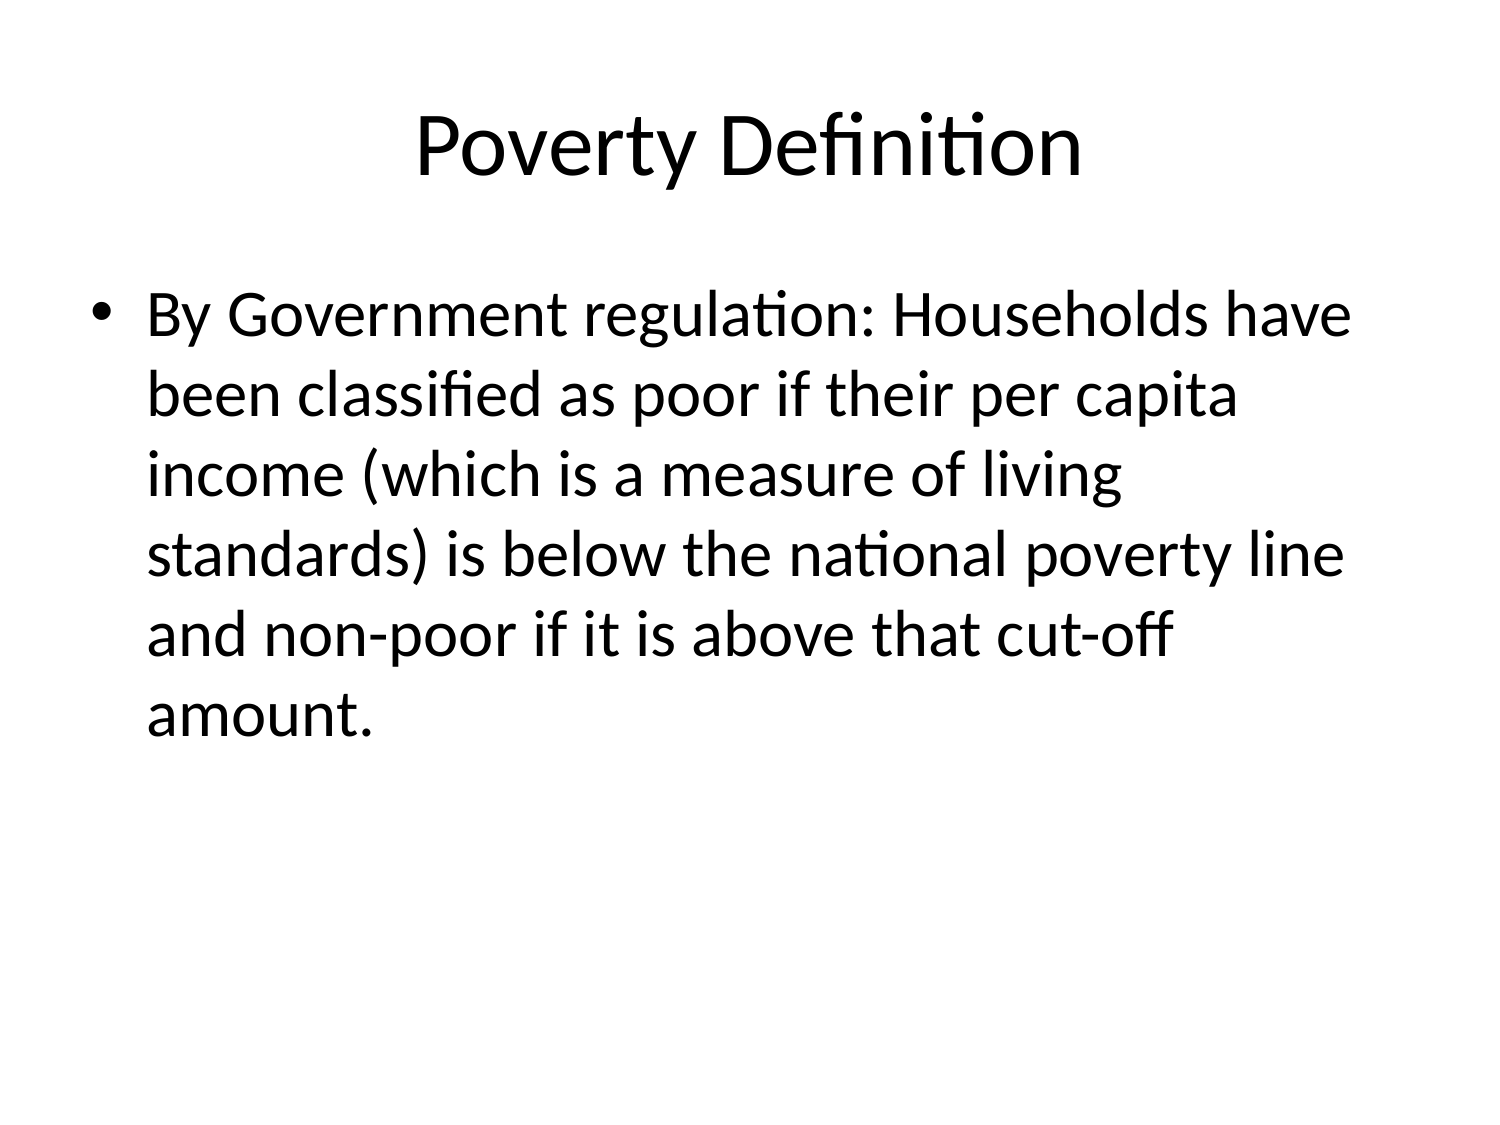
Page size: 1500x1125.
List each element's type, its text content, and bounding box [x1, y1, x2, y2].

list By Government regulation: Households have been classified as poor if their per capita income (which is a measure of living standards) is below the national poverty line and non-poor if it is above that cut-off amount. [75, 262, 1425, 1005]
title Poverty Definition [75, 45, 1425, 233]
